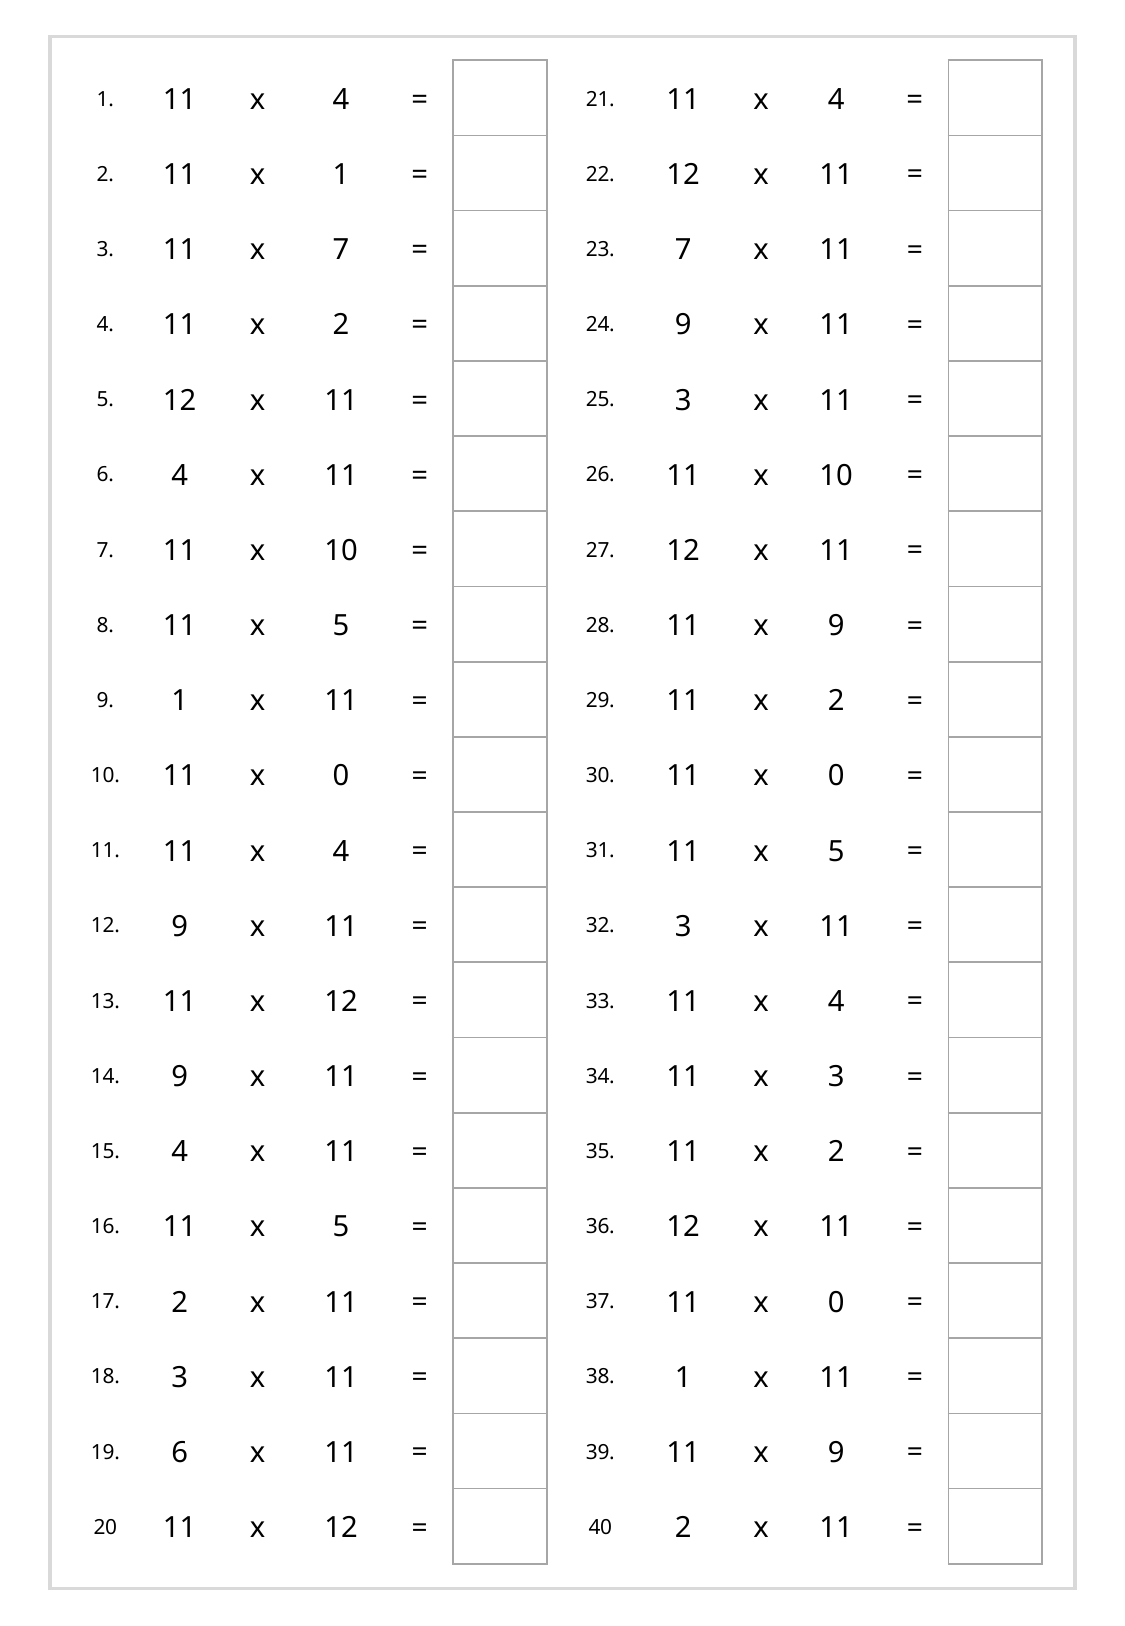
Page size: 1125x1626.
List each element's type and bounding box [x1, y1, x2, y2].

text_box [48, 35, 1077, 1590]
